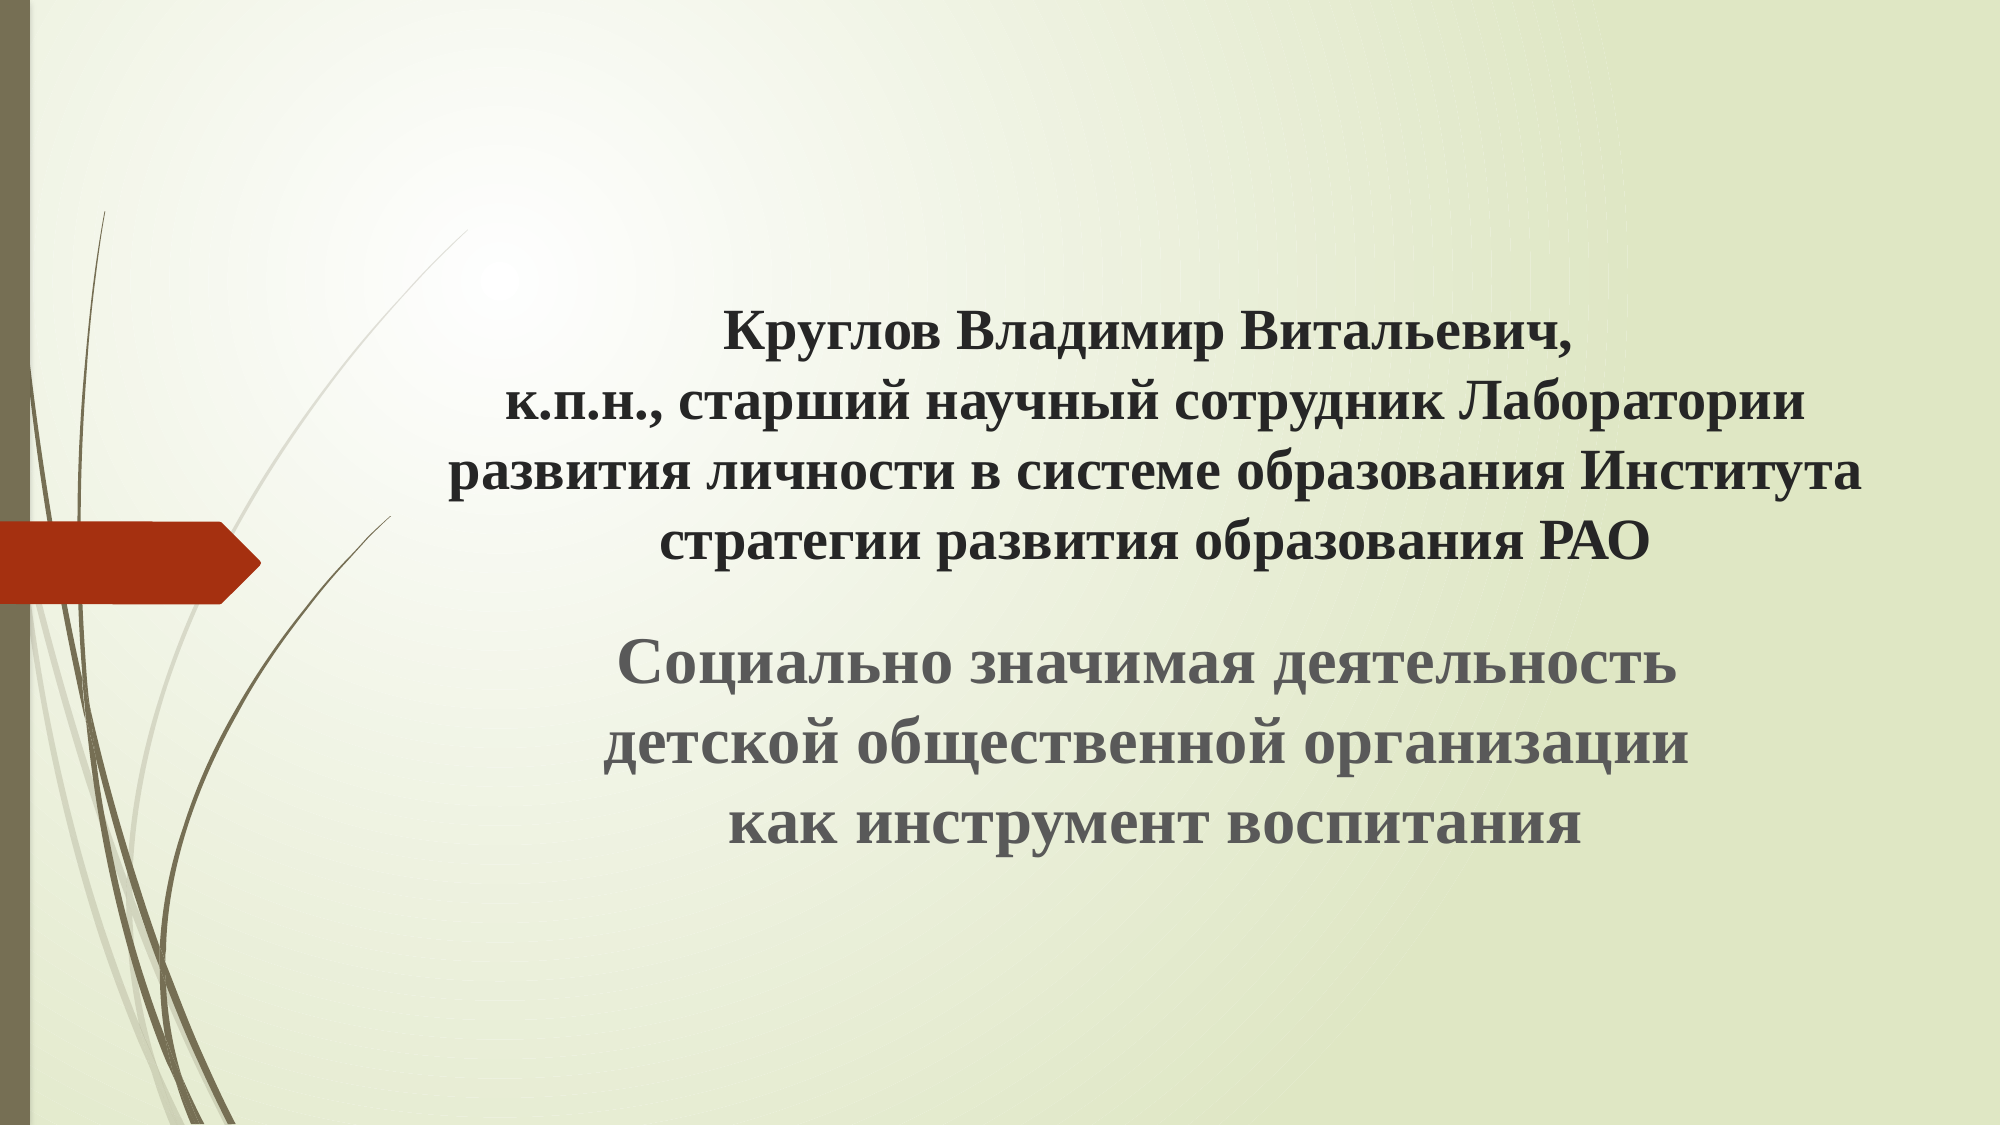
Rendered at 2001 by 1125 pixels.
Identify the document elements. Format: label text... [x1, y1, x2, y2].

list Социально значимая деятельность детской общественной организации как инструмент воспитания [424, 609, 1888, 958]
title Круглов Владимир Витальевич, к.п.н., старший научный сотрудник Лаборатории развития личности в системе образования Института стратегии развития образования РАО [424, 230, 1888, 579]
